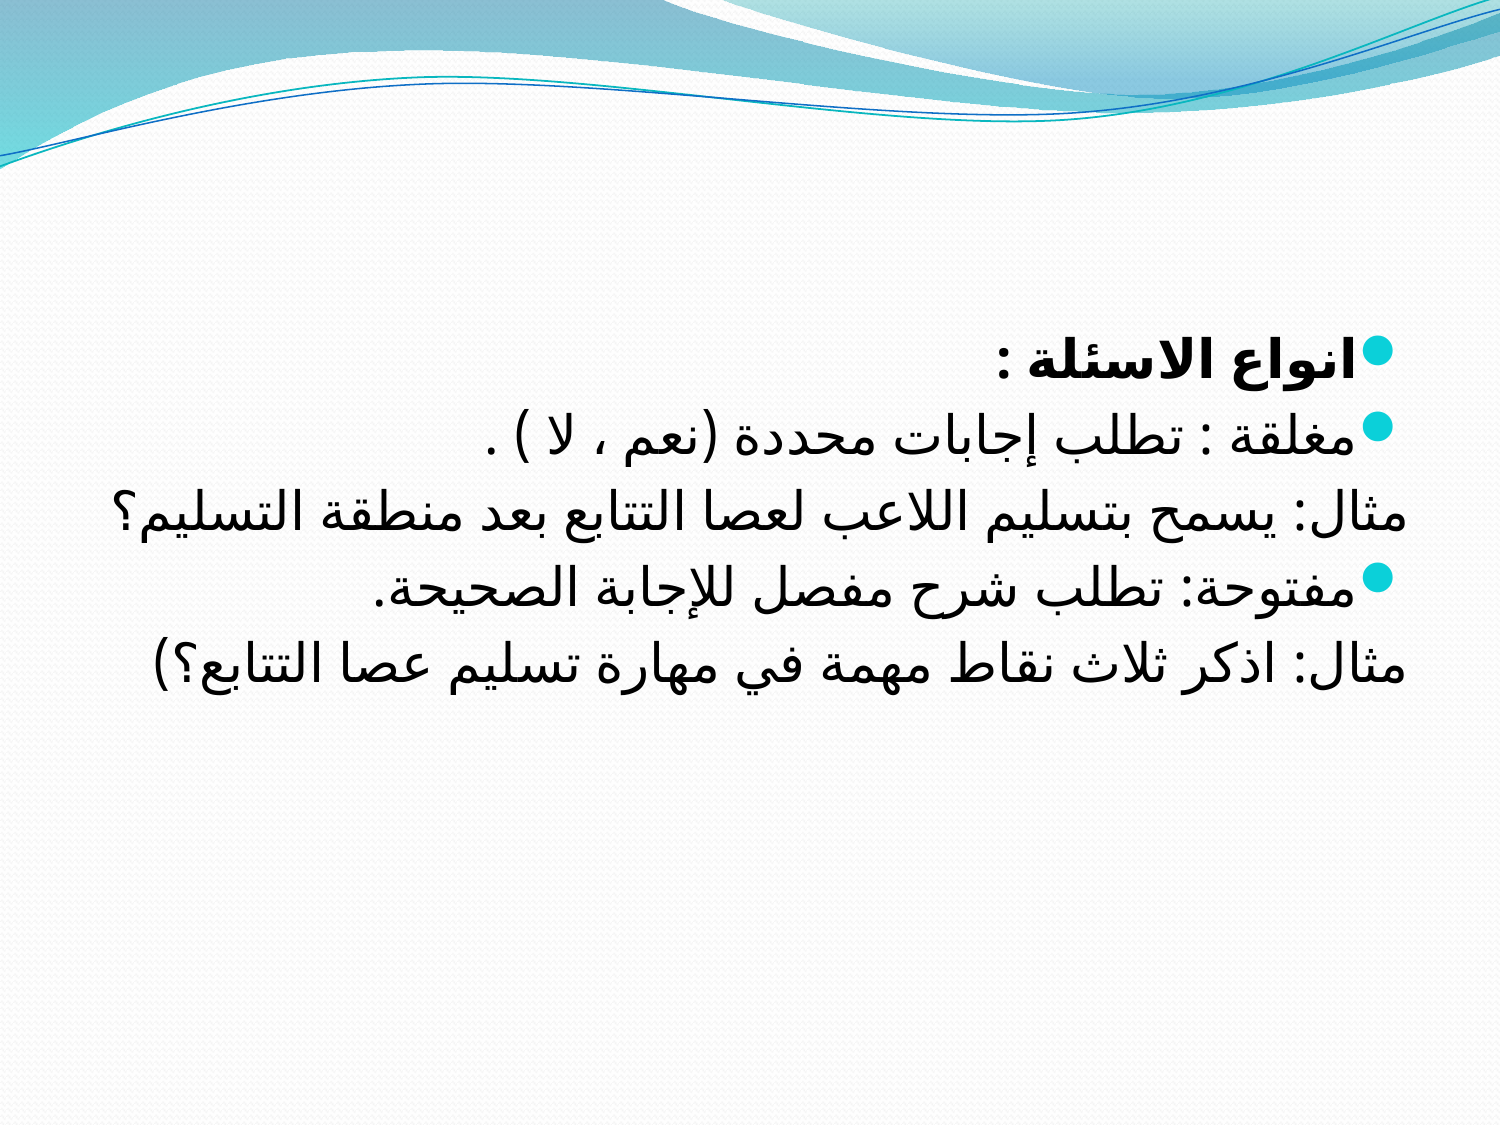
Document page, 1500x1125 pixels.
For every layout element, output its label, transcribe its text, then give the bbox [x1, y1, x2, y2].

list انواع الاسئلة : مغلقة : تطلب إجابات محددة (نعم ، لا ) . مثال: يسمح بتسليم اللاعب لعصا التتابع بعد منطقة التسليم؟ مفتوحة: تطلب شرح مفصل للإجابة الصحيحة. مثال: اذكر ثلاث نقاط مهمة في مهارة تسليم عصا التتابع؟) [75, 317, 1425, 1038]
